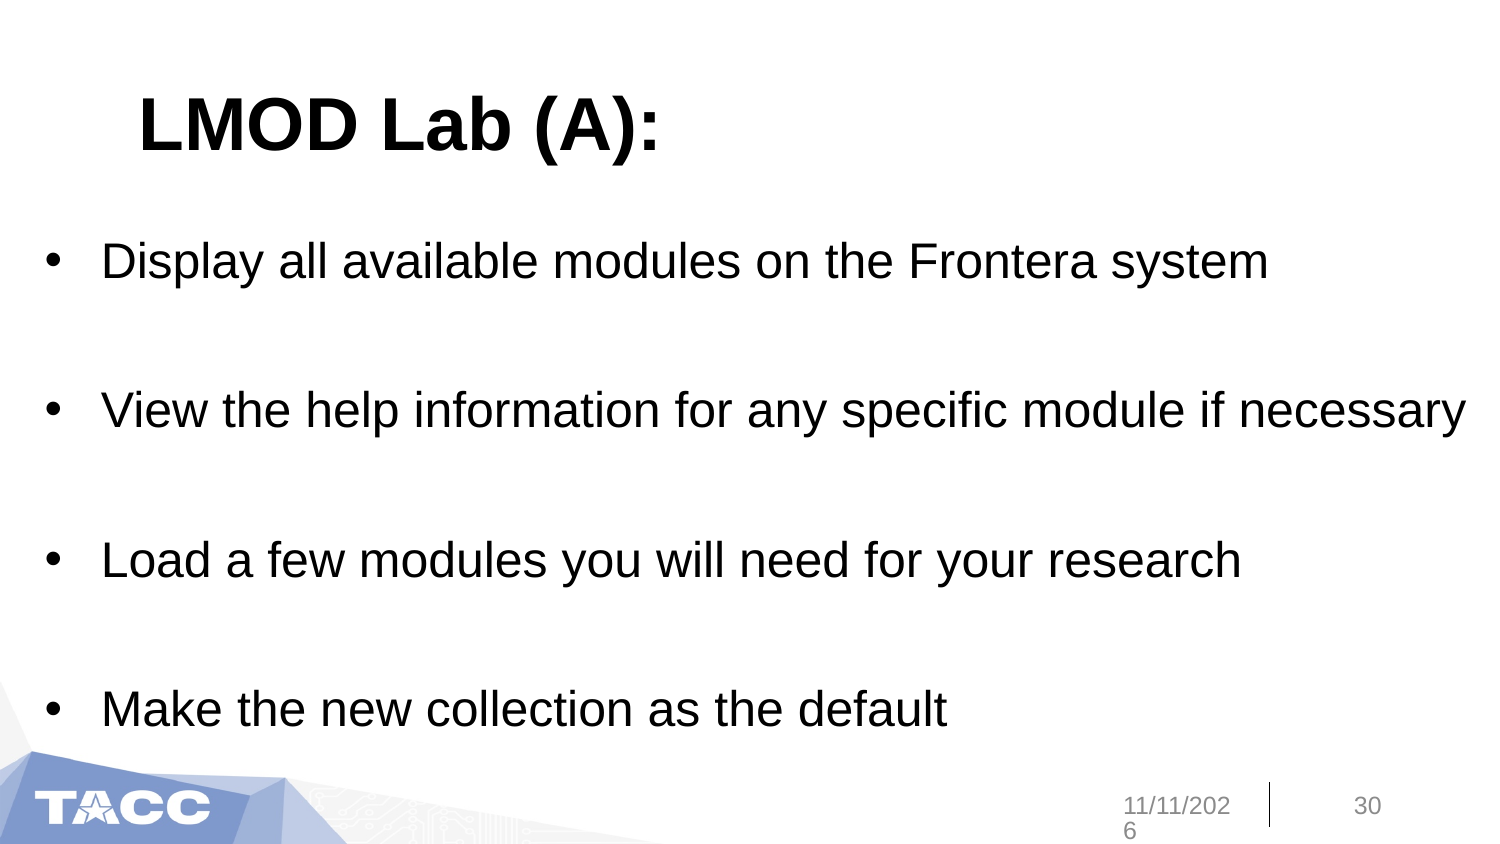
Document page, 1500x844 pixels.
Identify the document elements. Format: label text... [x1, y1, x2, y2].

slide_number 30 [1284, 782, 1397, 827]
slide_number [1108, 782, 1255, 827]
picture [0, 0, 1500, 844]
title LMOD Lab (A): [103, 44, 1397, 208]
list Display all available modules on the Frontera system View the help information for any specific module if necessary Load a few modules you will need for your research Make the new collection as the default [29, 227, 1500, 763]
